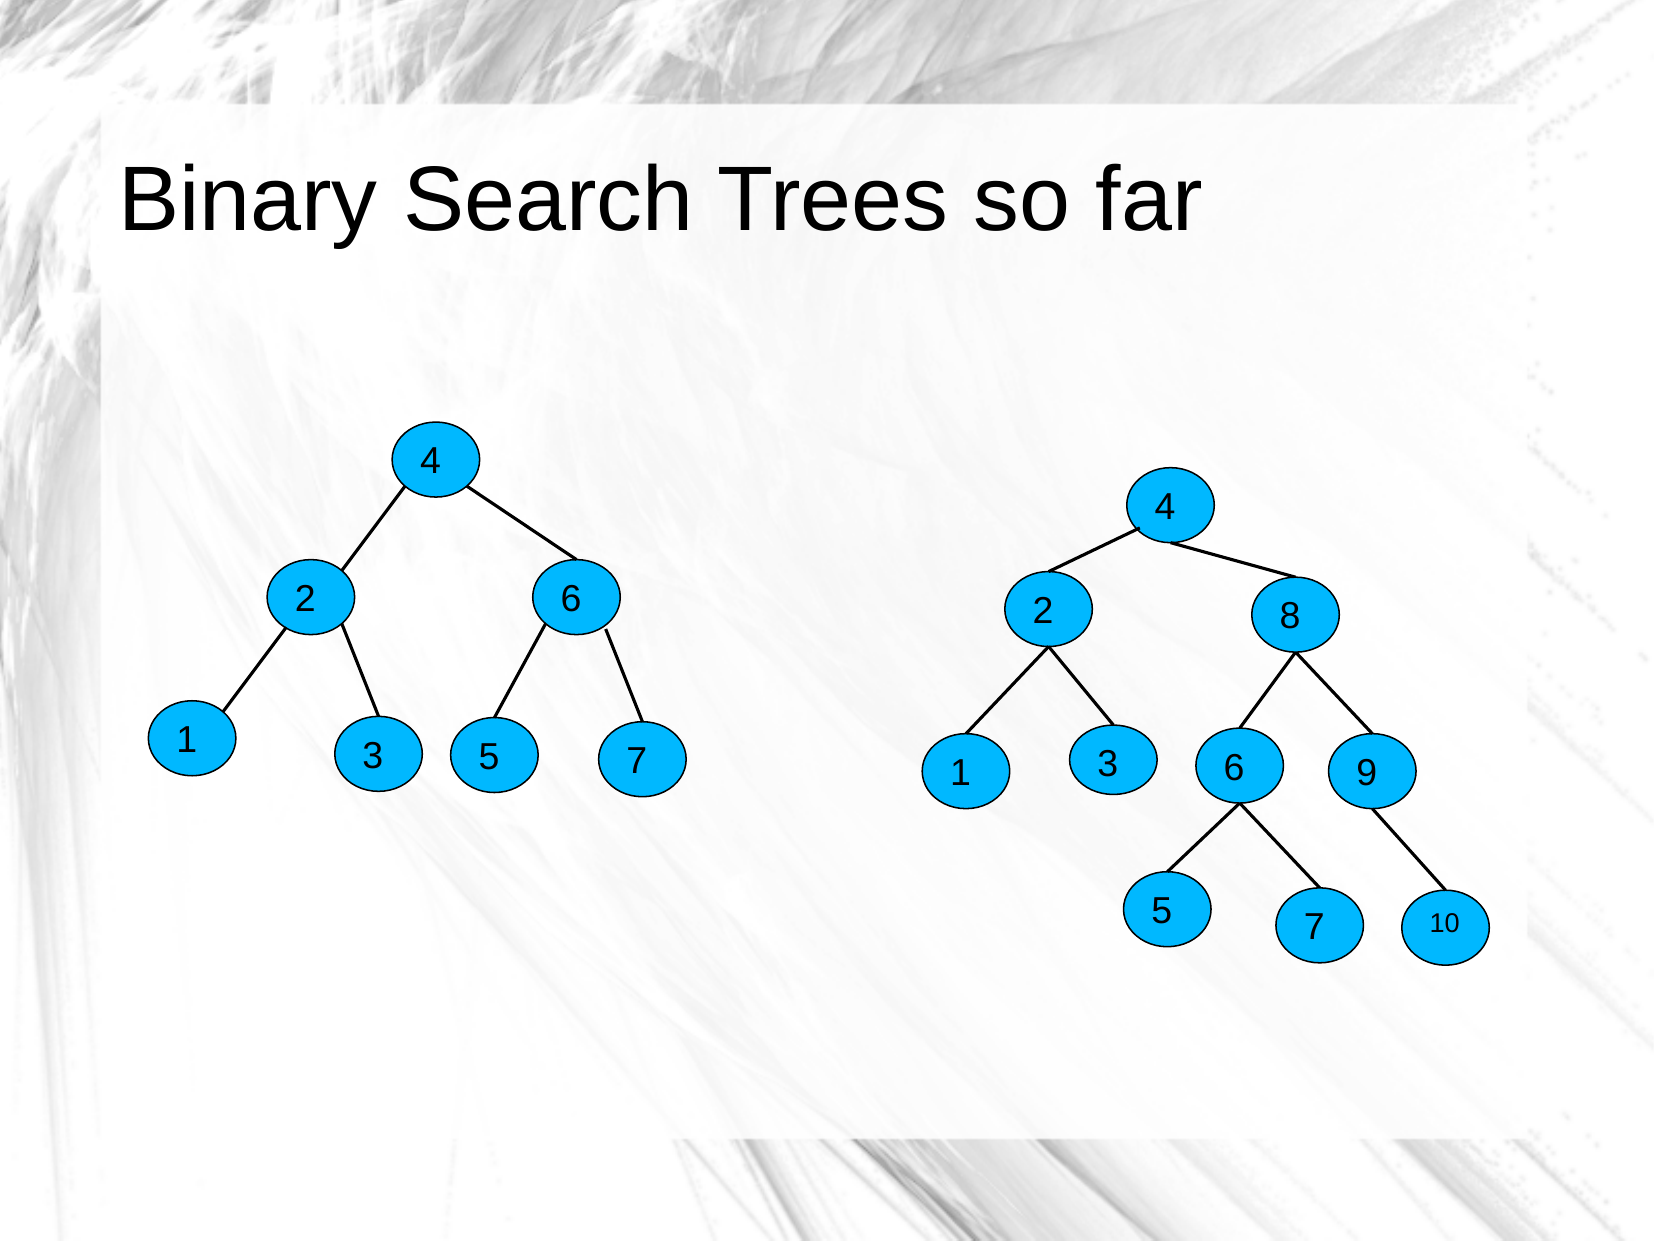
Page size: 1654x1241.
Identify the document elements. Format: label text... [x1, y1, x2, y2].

title Binary Search Trees so far [118, 93, 1506, 299]
picture [0, 0, 1654, 1241]
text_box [148, 422, 687, 797]
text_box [922, 467, 1490, 966]
